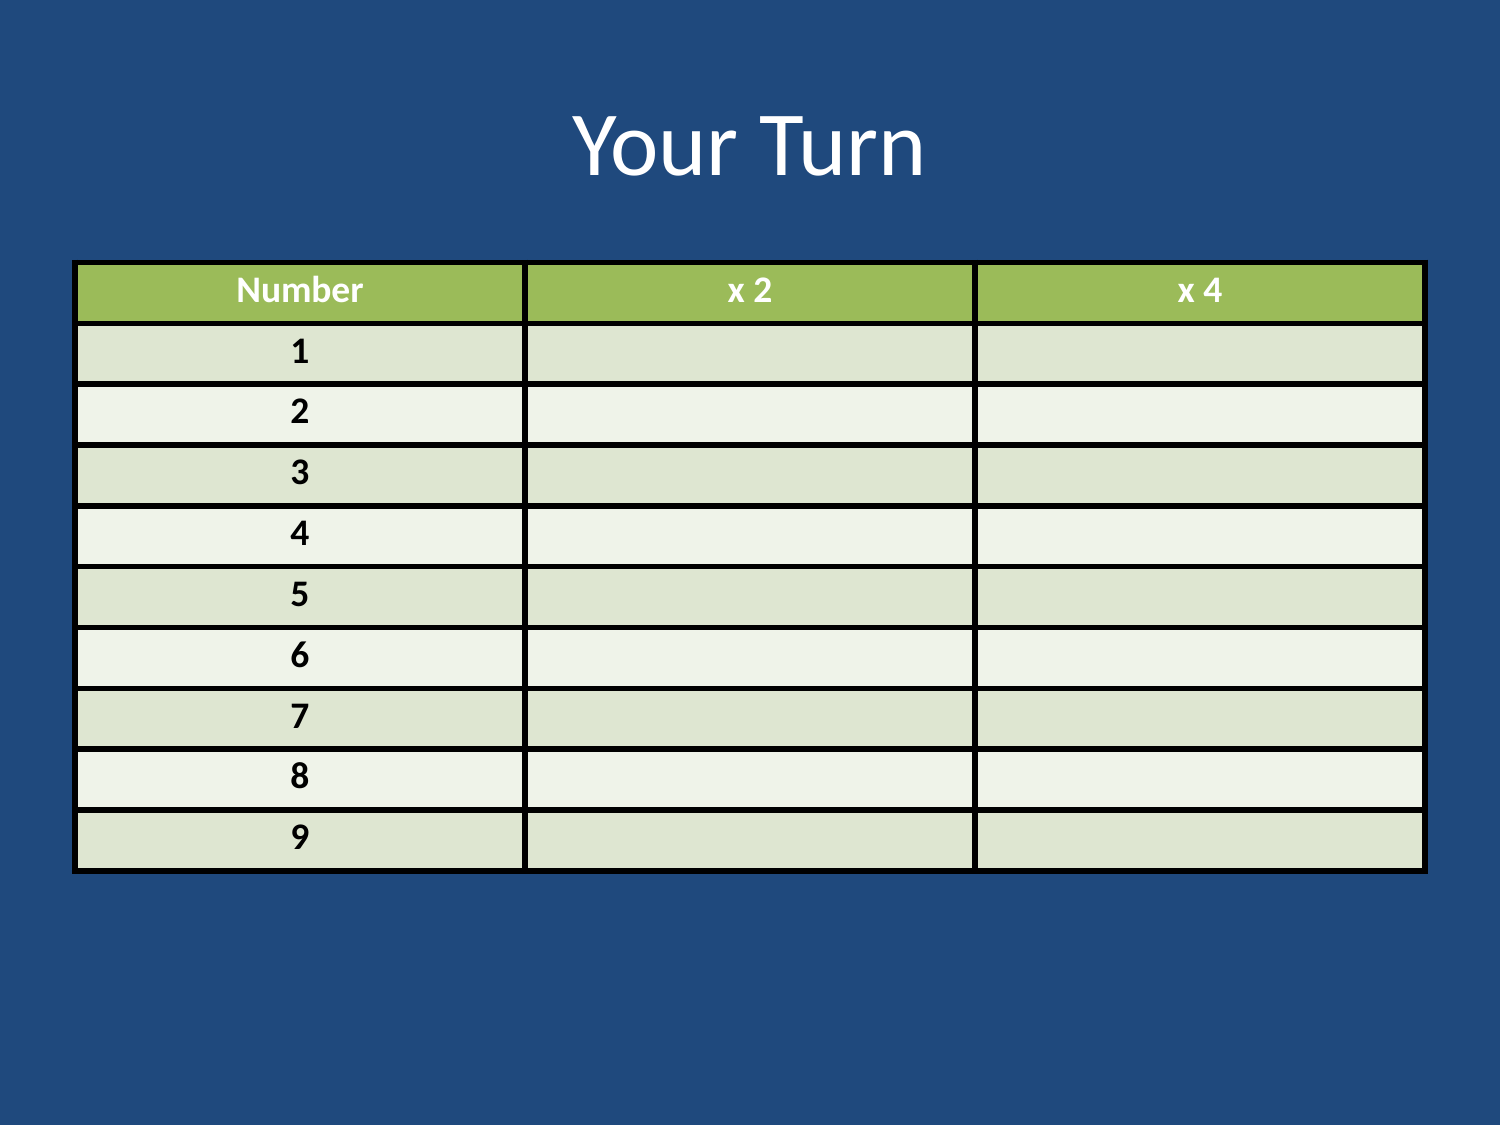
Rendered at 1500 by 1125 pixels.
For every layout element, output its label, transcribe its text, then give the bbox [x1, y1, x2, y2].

table_cell [528, 387, 972, 442]
table_cell 9 [78, 813, 522, 868]
table_cell [978, 448, 1422, 503]
table_cell [978, 630, 1422, 686]
table_cell [978, 509, 1422, 564]
table_cell [528, 630, 972, 686]
table_cell 5 [78, 569, 522, 625]
table_header x 4 [978, 265, 1422, 321]
title Your Turn [75, 45, 1425, 233]
table_cell 7 [78, 691, 522, 746]
table_cell [978, 569, 1422, 625]
table_header x 2 [528, 265, 972, 321]
table_cell [978, 387, 1422, 442]
table_cell 2 [78, 387, 522, 442]
table_cell [978, 326, 1422, 381]
table_cell 8 [78, 752, 522, 807]
table_cell 4 [78, 509, 522, 564]
table_cell [528, 813, 972, 868]
table_cell [528, 691, 972, 746]
table_header Number [78, 265, 522, 321]
table_cell 6 [78, 630, 522, 686]
table_cell 3 [78, 448, 522, 503]
table_cell [528, 509, 972, 564]
table_cell [528, 448, 972, 503]
table_cell [978, 752, 1422, 807]
table_cell 1 [78, 326, 522, 381]
table_cell [528, 752, 972, 807]
table_cell [528, 569, 972, 625]
table_cell [528, 326, 972, 381]
table_cell [978, 813, 1422, 868]
table_cell [978, 691, 1422, 746]
